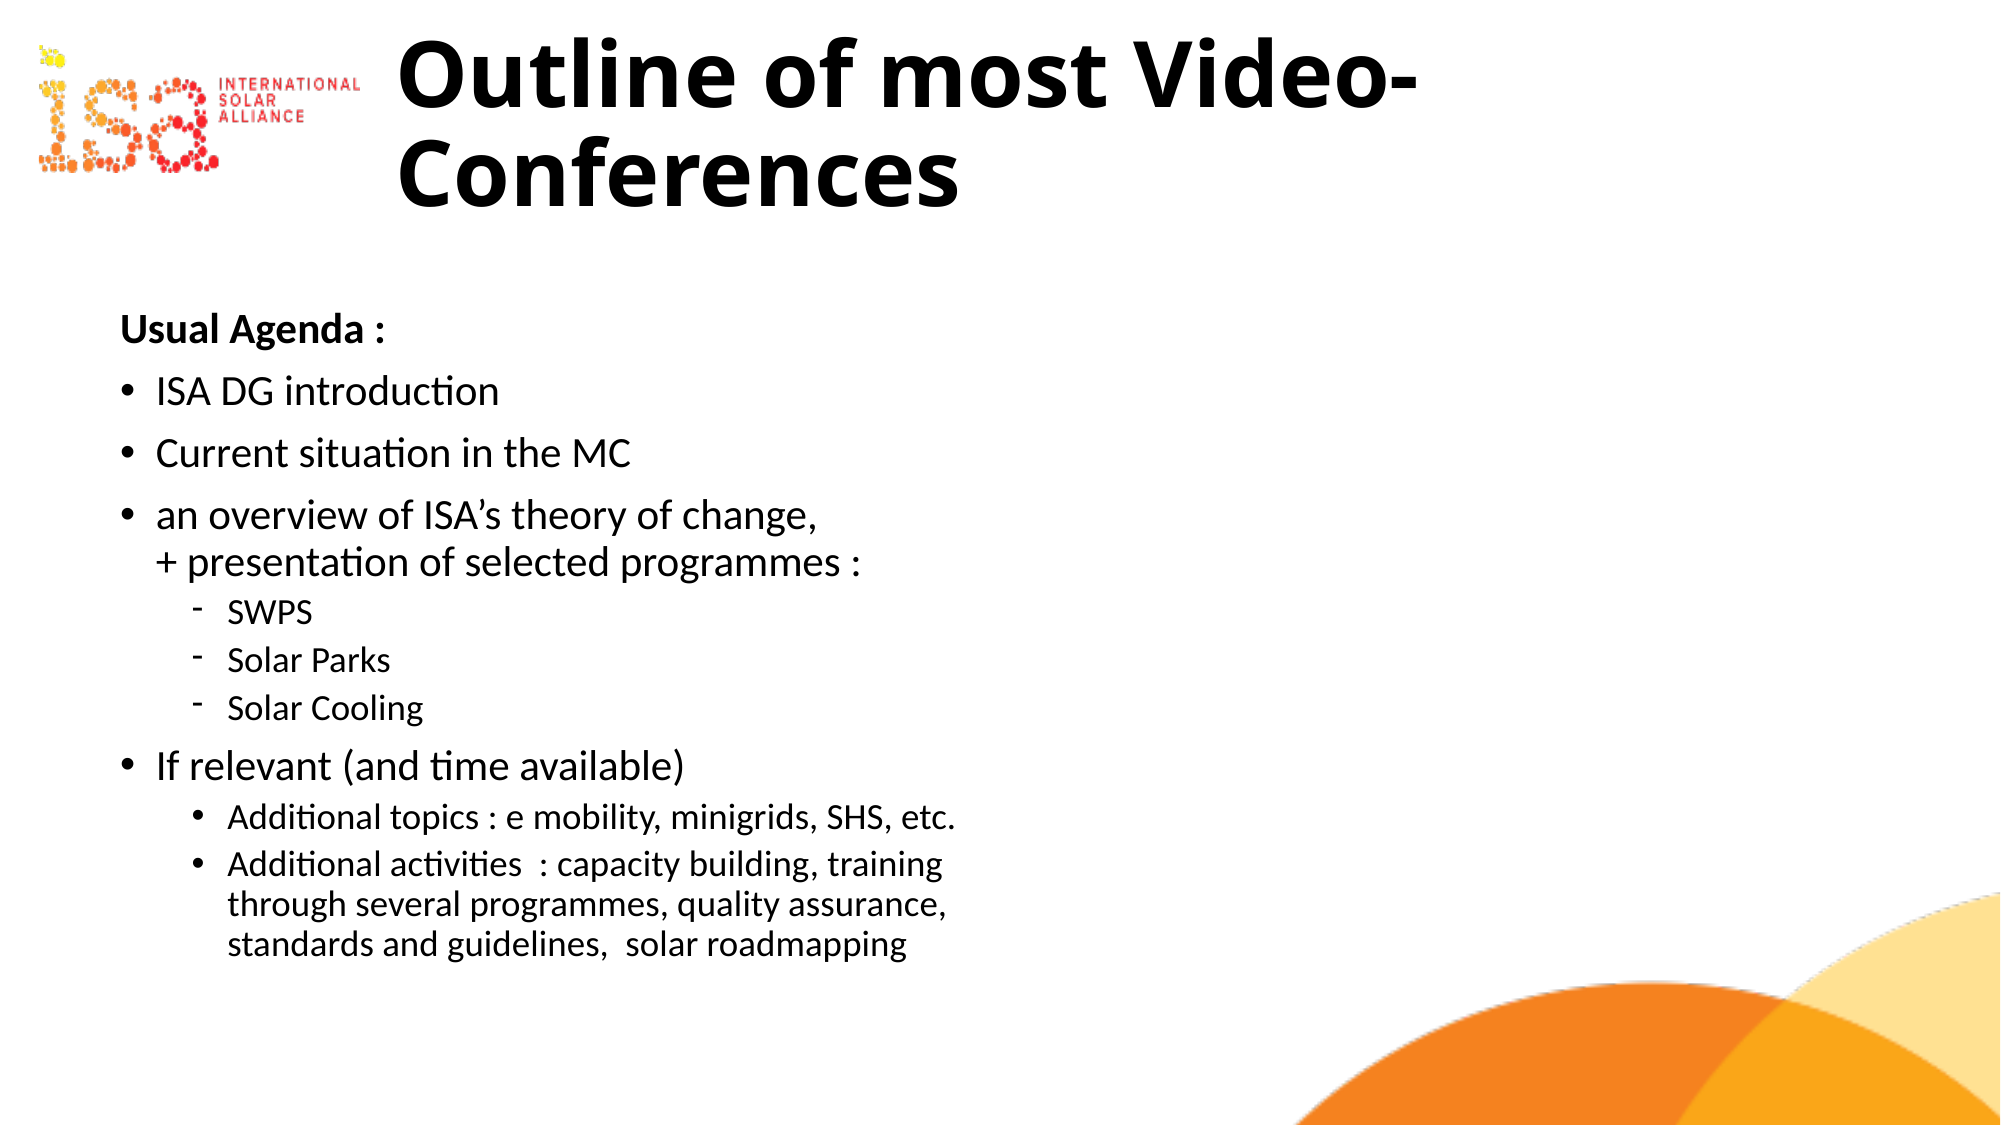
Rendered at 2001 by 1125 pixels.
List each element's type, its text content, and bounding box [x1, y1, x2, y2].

picture [38, 45, 360, 173]
list Usual Agenda : ISA DG introduction Current situation in the MC an overview of ISA’s theory of change, + presentation of selected programmes : SWPS Solar Parks Solar Cooling If relevant (and time available) Additional topics : e mobility, minigrids, SHS, etc. Additional activities : capacity building, training through several programmes, quality assurance, standards and guidelines, solar roadmapping [105, 299, 988, 1014]
title Outline of most Video-Conferences [380, 59, 1863, 195]
picture [1137, 885, 2001, 1125]
